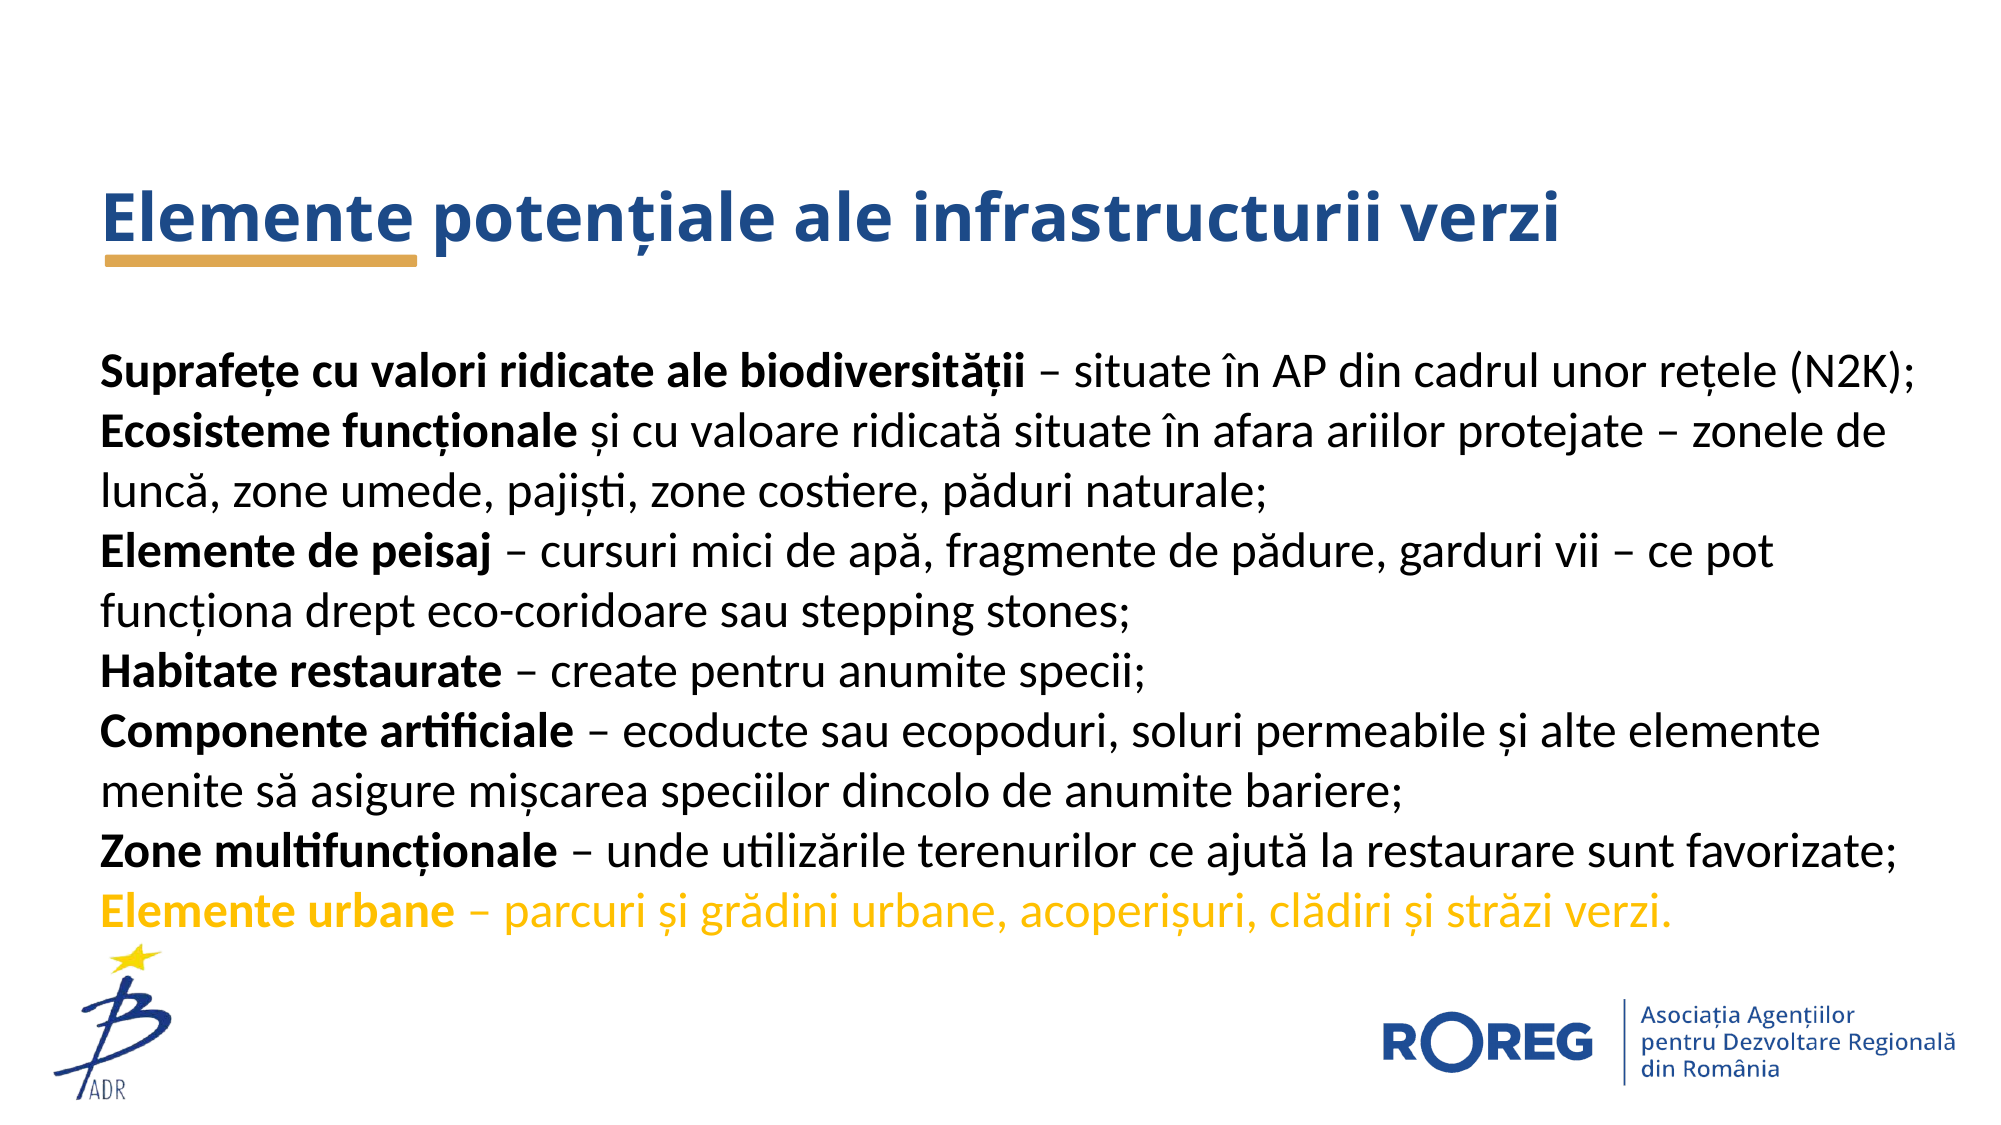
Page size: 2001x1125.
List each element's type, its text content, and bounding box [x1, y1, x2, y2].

text_box [104, 254, 418, 267]
picture [39, 942, 206, 1108]
text_box Elemente potențiale ale infrastructurii verzi [85, 167, 1748, 263]
picture [1247, 980, 2000, 1108]
text_box Suprafețe cu valori ridicate ale biodiversității – situate în AP din cadrul unor rețele (N2K); Ecosisteme funcționale și cu valoare ridicată situate în afara ariilor protejate – zonele de luncă, zone umede, pajiști, zone costiere, păduri naturale; Elemente de peisaj – cursuri mici de apă, fragmente de pădure, garduri vii – ce pot funcționa drept eco-coridoare sau stepping stones; Habitate restaurate – create pentru anumite specii; Componente artificiale – ecoducte sau ecopoduri, soluri permeabile și alte elemente menite să asigure mișcarea speciilor dincolo de anumite bariere; Zone multifuncționale – unde utilizările terenurilor ce ajută la restaurare sunt favorizate; Elemente urbane – parcuri și grădini urbane, acoperișuri, clădiri și străzi verzi. [85, 329, 1960, 1015]
